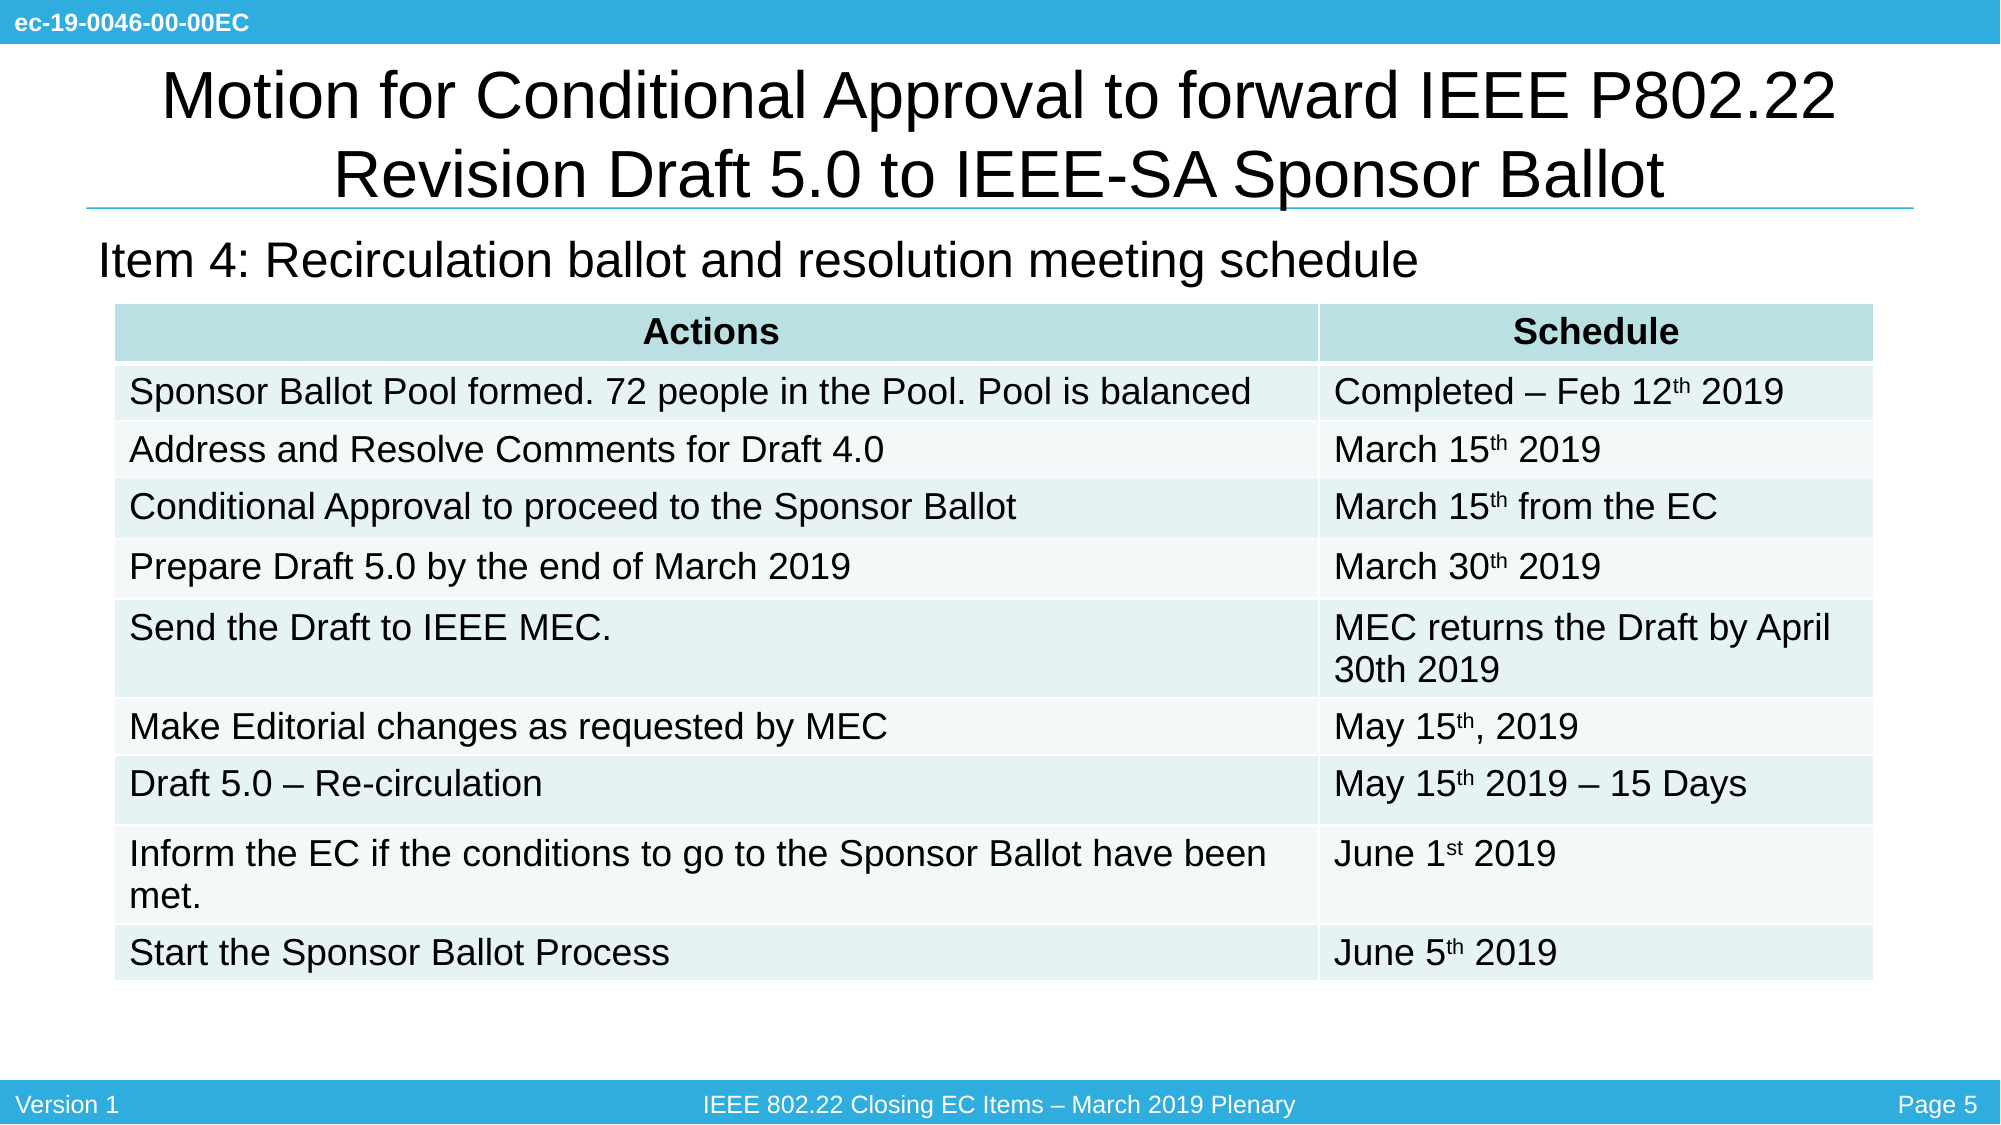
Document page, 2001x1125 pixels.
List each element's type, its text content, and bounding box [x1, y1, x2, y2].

table_cell Prepare Draft 5.0 by the end of March 2019 [115, 539, 1318, 598]
table_cell March 15th from the EC [1320, 478, 1873, 538]
table_cell Send the Draft to IEEE MEC. [115, 600, 1318, 697]
table_cell MEC returns the Draft by April 30th 2019 [1320, 600, 1873, 697]
table_cell Address and Resolve Comments for Draft 4.0 [115, 421, 1318, 477]
table_cell May 15th 2019 – 15 Days [1320, 756, 1873, 824]
table_cell Completed – Feb 12th 2019 [1320, 366, 1873, 420]
table_cell Draft 5.0 – Re-circulation [115, 756, 1318, 824]
table_cell Start the Sponsor Ballot Process [115, 925, 1318, 980]
table_cell March 15th 2019 [1320, 421, 1873, 477]
table_cell June 5th 2019 [1320, 925, 1873, 980]
list Item 4: Recirculation ballot and resolution meeting schedule [39, 220, 1930, 1059]
table_cell Sponsor Ballot Pool formed. 72 people in the Pool. Pool is balanced [115, 366, 1318, 420]
table_cell Conditional Approval to proceed to the Sponsor Ballot [115, 478, 1318, 538]
table_cell June 1st 2019 [1320, 826, 1873, 923]
table_cell Inform the EC if the conditions to go to the Sponsor Ballot have been met. [115, 826, 1318, 923]
table_cell Make Editorial changes as requested by MEC [115, 699, 1318, 754]
table_cell March 30th 2019 [1320, 539, 1873, 598]
table_cell May 15th, 2019 [1320, 699, 1873, 754]
table_header Actions [115, 304, 1318, 361]
table_header Schedule [1320, 304, 1873, 361]
title Motion for Conditional Approval to forward IEEE P802.22 Revision Draft 5.0 to IEEE-SA Sponsor Ballot [70, 66, 1930, 197]
